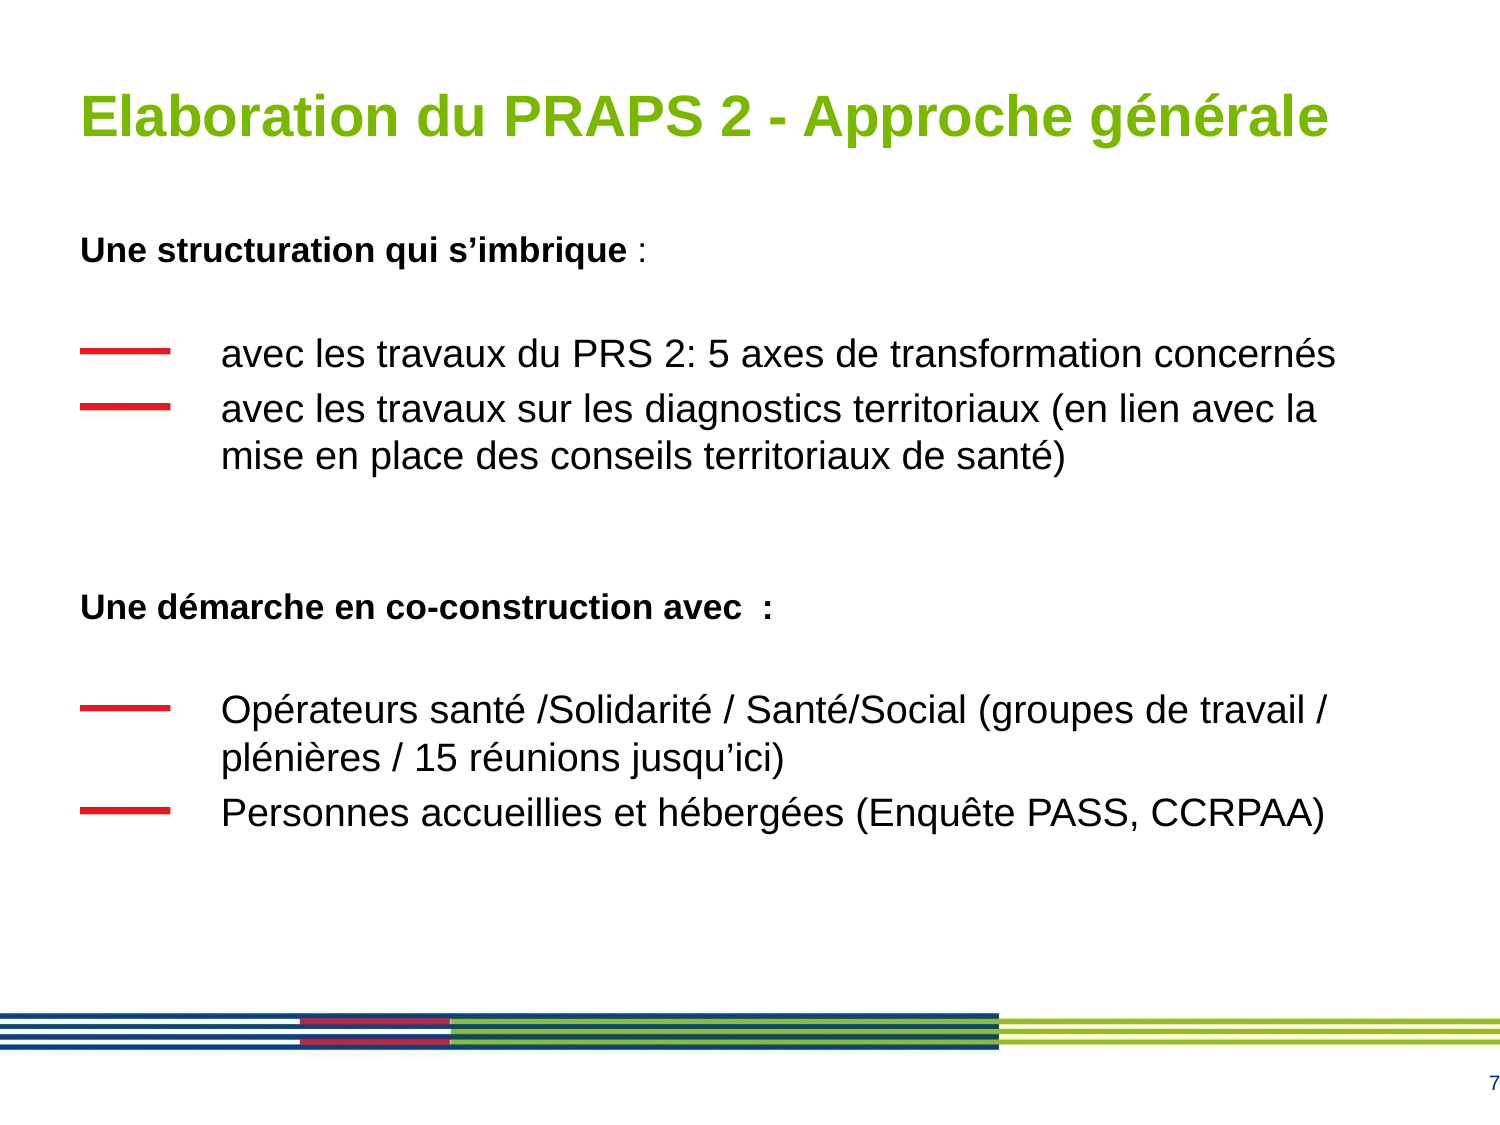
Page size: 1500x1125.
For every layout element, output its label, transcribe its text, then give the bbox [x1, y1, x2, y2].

picture [79, 398, 171, 415]
title Elaboration du PRAPS 2 - Approche générale [63, 41, 1417, 187]
picture [0, 999, 1500, 1063]
list Une structuration qui s’imbrique : avec les travaux du PRS 2: 5 axes de transformation concernés avec les travaux sur les diagnostics territoriaux (en lien avec la mise en place des conseils territoriaux de santé) Une démarche en co-construction avec : Opérateurs santé /Solidarité / Santé/Social (groupes de travail / plénières / 15 réunions jusqu’ici) Personnes accueillies et hébergées (Enquête PASS, CCRPAA) [64, 219, 1424, 941]
picture [79, 343, 171, 359]
picture [79, 802, 171, 819]
picture [79, 700, 171, 716]
